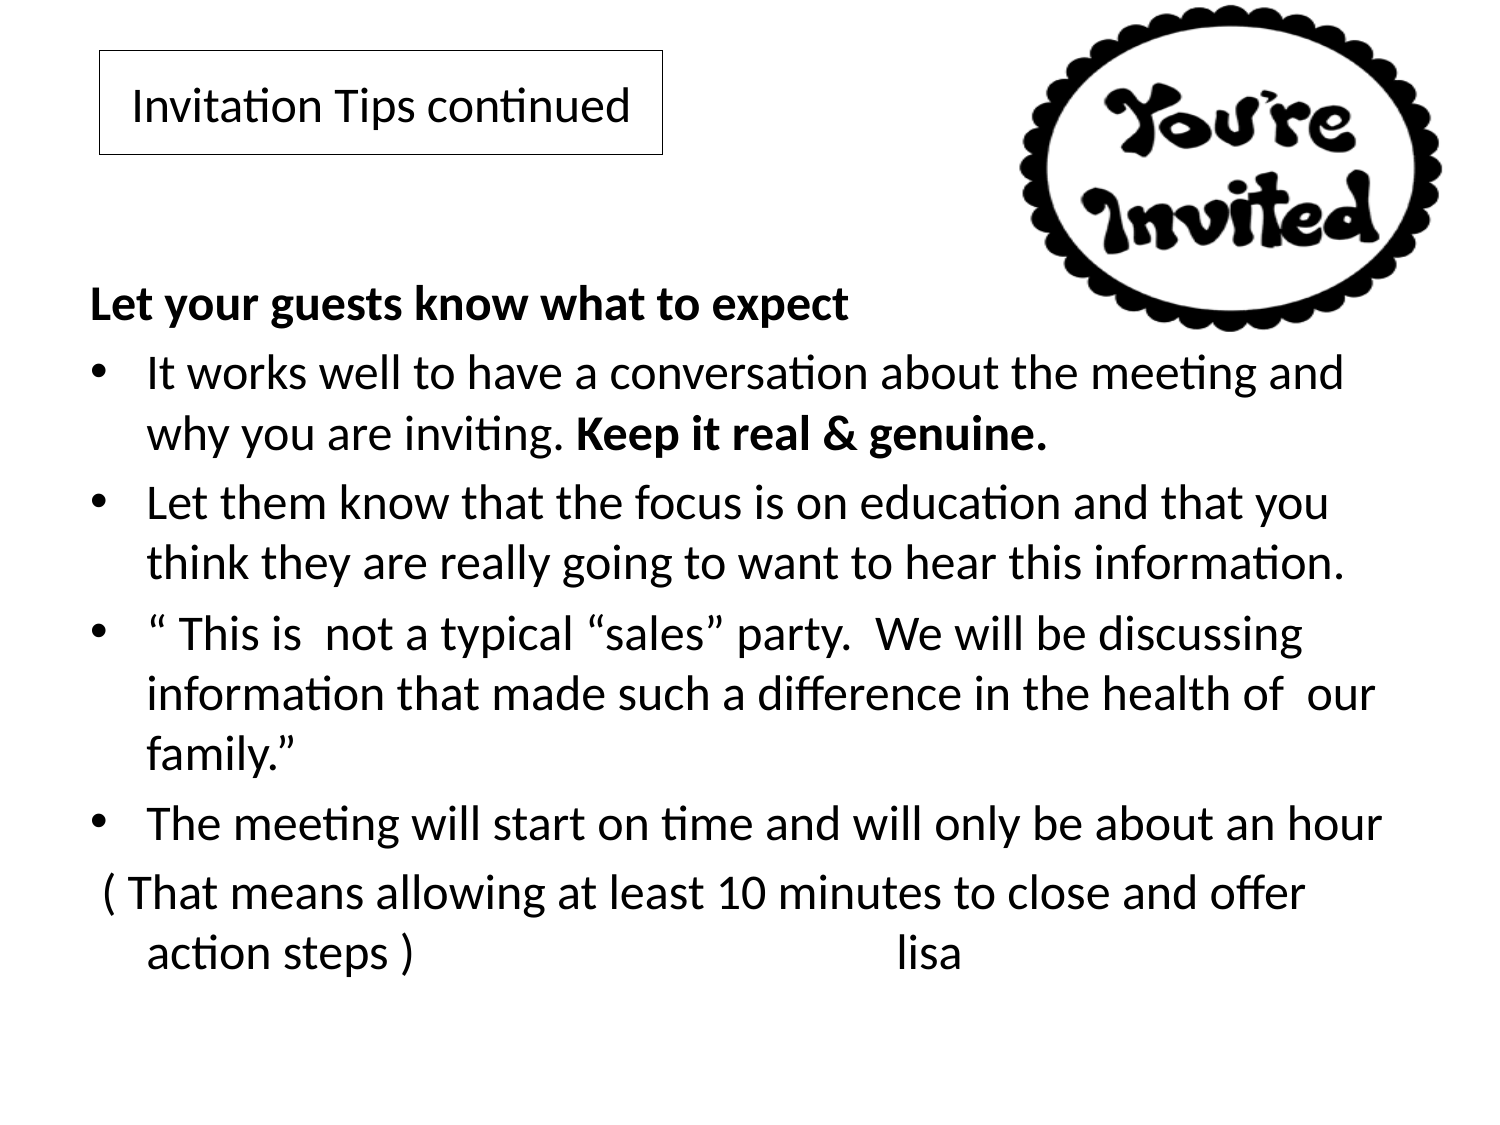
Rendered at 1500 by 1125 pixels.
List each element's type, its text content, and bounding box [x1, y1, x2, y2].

list Let your guests know what to expect It works well to have a conversation about the meeting and why you are inviting. Keep it real & genuine. Let them know that the focus is on education and that you think they are really going to want to hear this information. “ This is not a typical “sales” party. We will be discussing information that made such a difference in the health of our family.” The meeting will start on time and will only be about an hour ( That means allowing at least 10 minutes to close and offer action steps ) lisa [75, 262, 1425, 1063]
picture [1012, 0, 1451, 338]
title Invitation Tips continued [99, 50, 663, 155]
